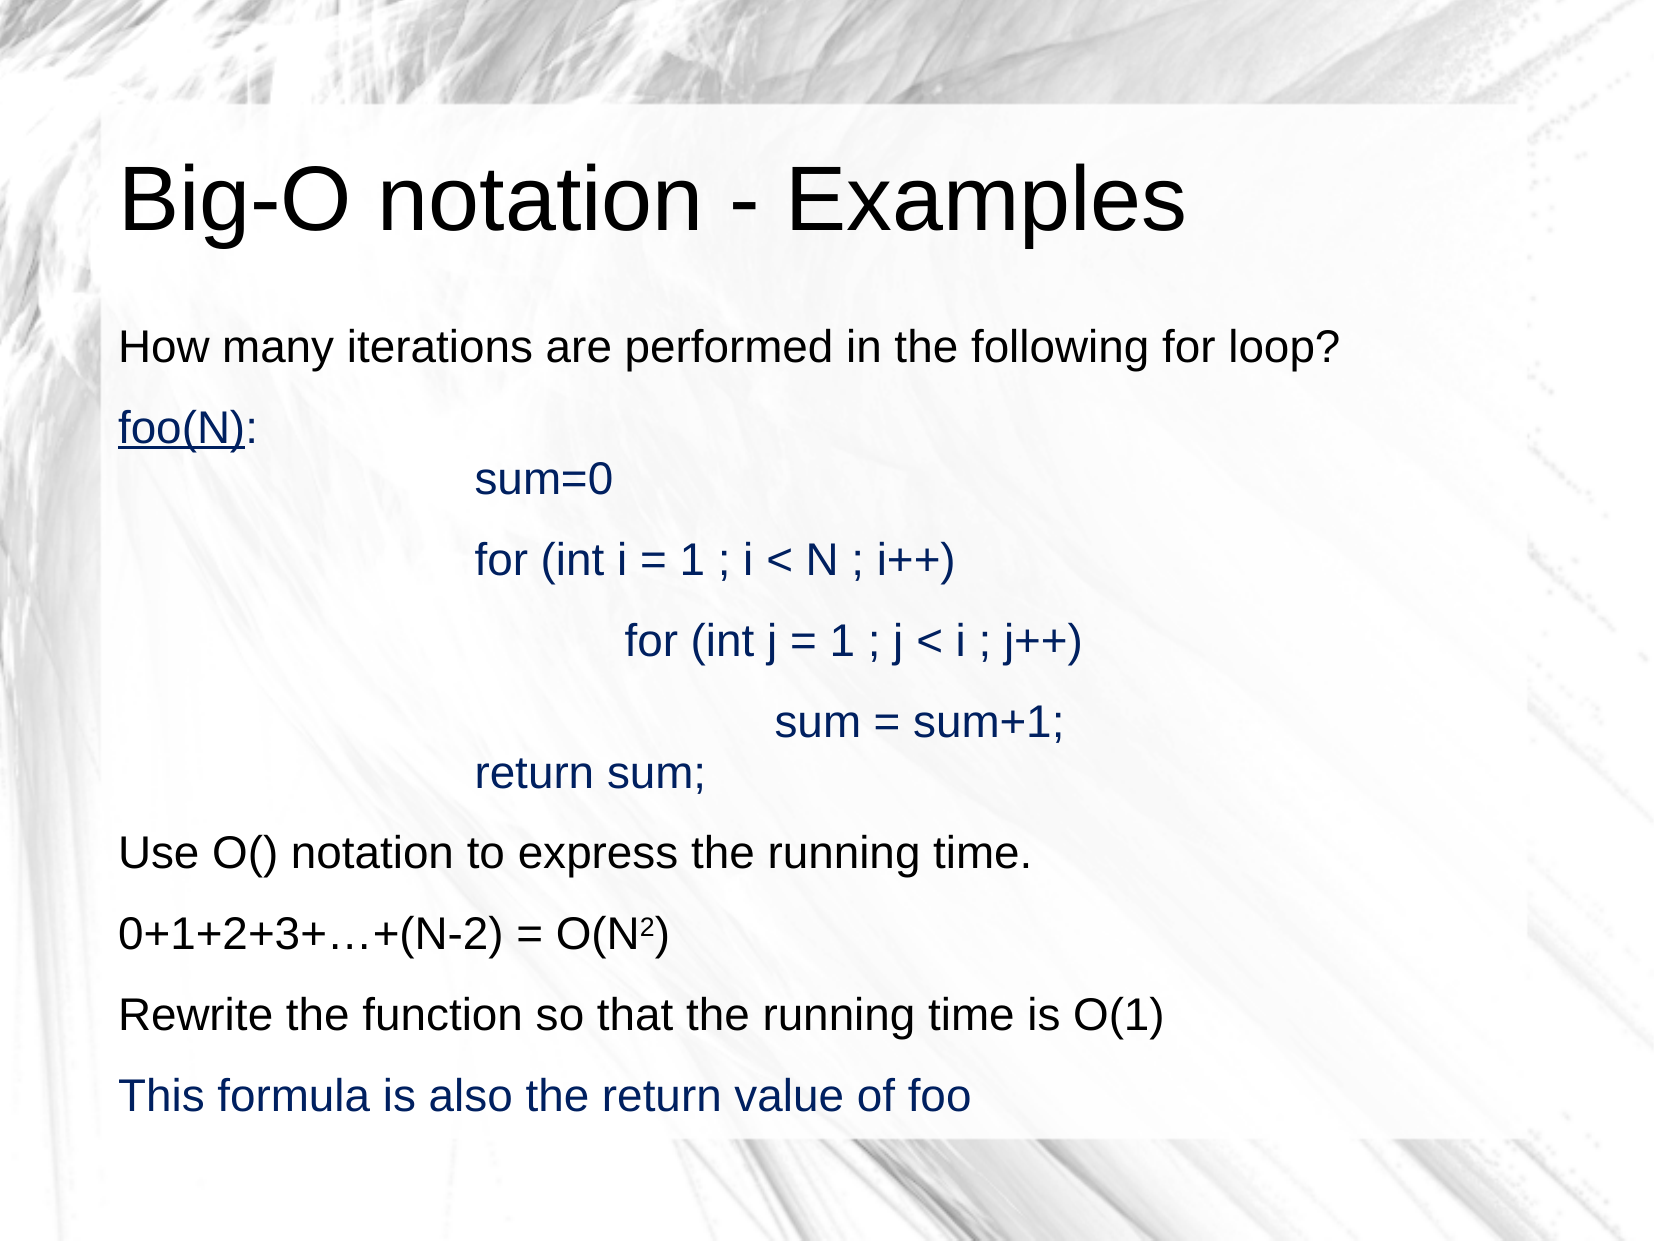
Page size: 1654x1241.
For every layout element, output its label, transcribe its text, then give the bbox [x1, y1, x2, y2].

list How many iterations are performed in the following for loop? foo(N): sum=0 for (int i = 1 ; i < N ; i++) for (int j = 1 ; j < i ; j++) sum = sum+1; return sum; Use O() notation to express the running time. 0+1+2+3+…+(N-2) = O(N2) Rewrite the function so that the running time is O(1) This formula is also the return value of foo [118, 319, 1571, 1109]
picture [0, 0, 1654, 1241]
title Big-O notation - Examples [118, 112, 1506, 281]
